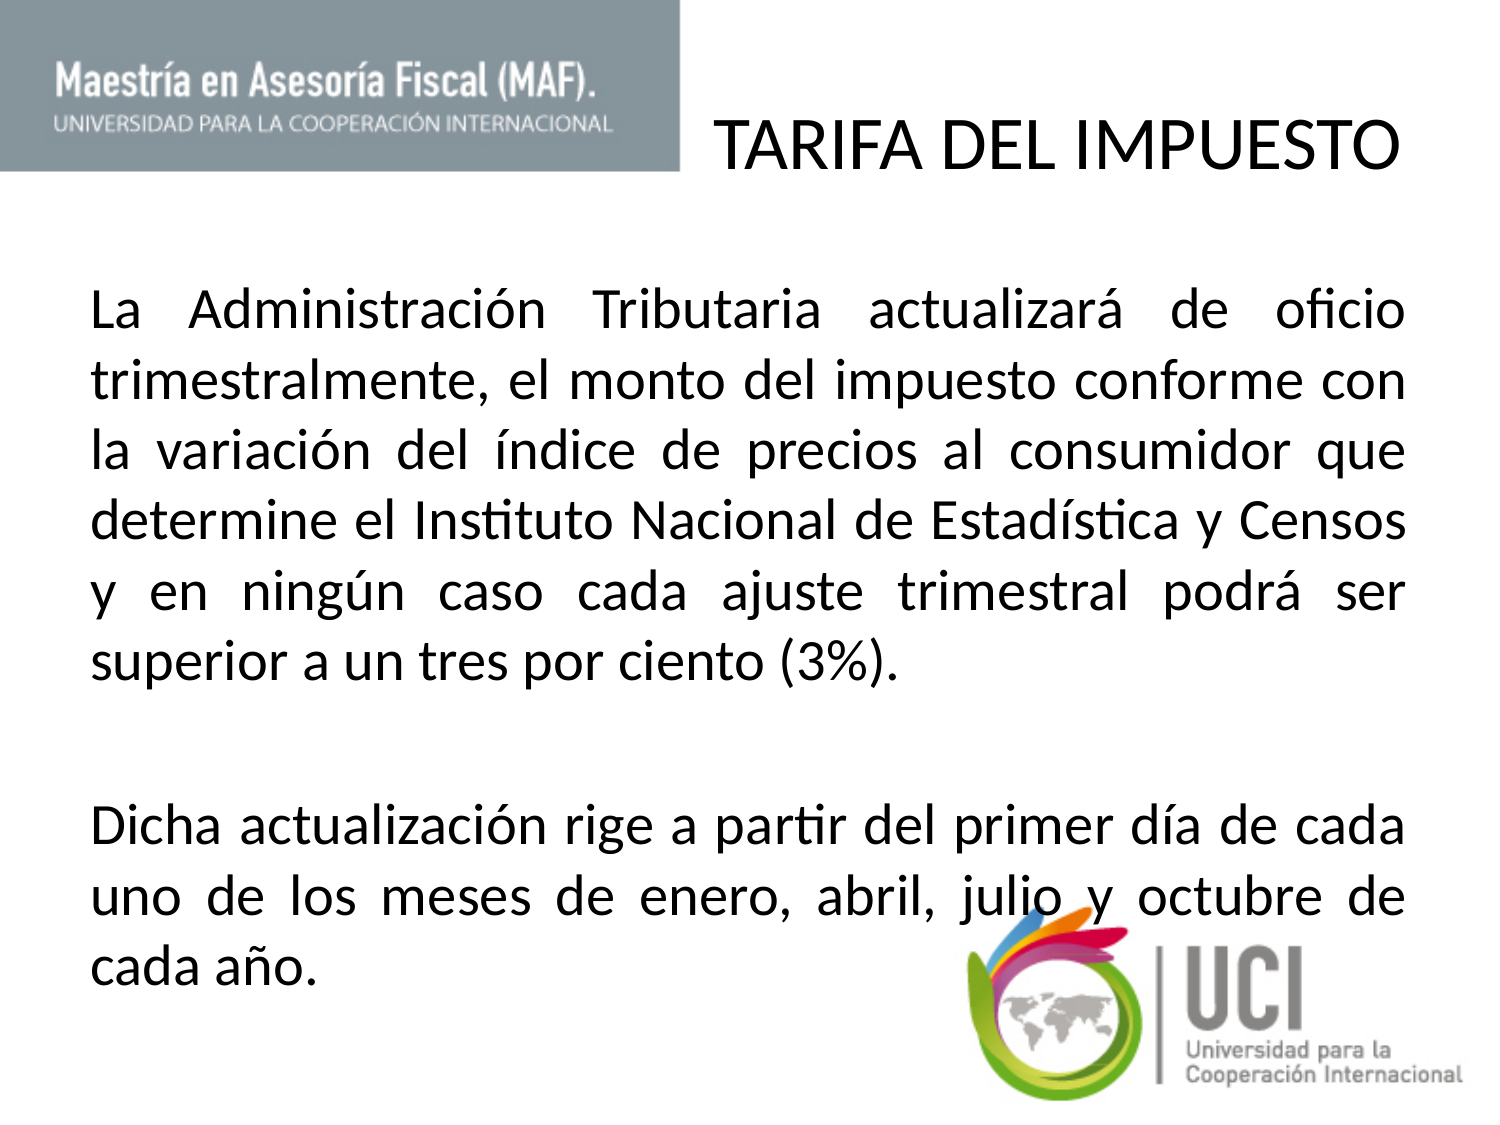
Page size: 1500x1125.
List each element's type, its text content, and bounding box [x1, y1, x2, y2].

picture [0, 0, 1500, 1125]
title TARIFA DEL IMPUESTO [690, 45, 1425, 233]
list La Administración Tributaria actualizará de oficio trimestralmente, el monto del impuesto conforme con la variación del índice de precios al consumidor que determine el Instituto Nacional de Estadística y Censos y en ningún caso cada ajuste trimestral podrá ser superior a un tres por ciento (3%). Dicha actualización rige a partir del primer día de cada uno de los meses de enero, abril, julio y octubre de cada año. [75, 262, 1425, 1005]
